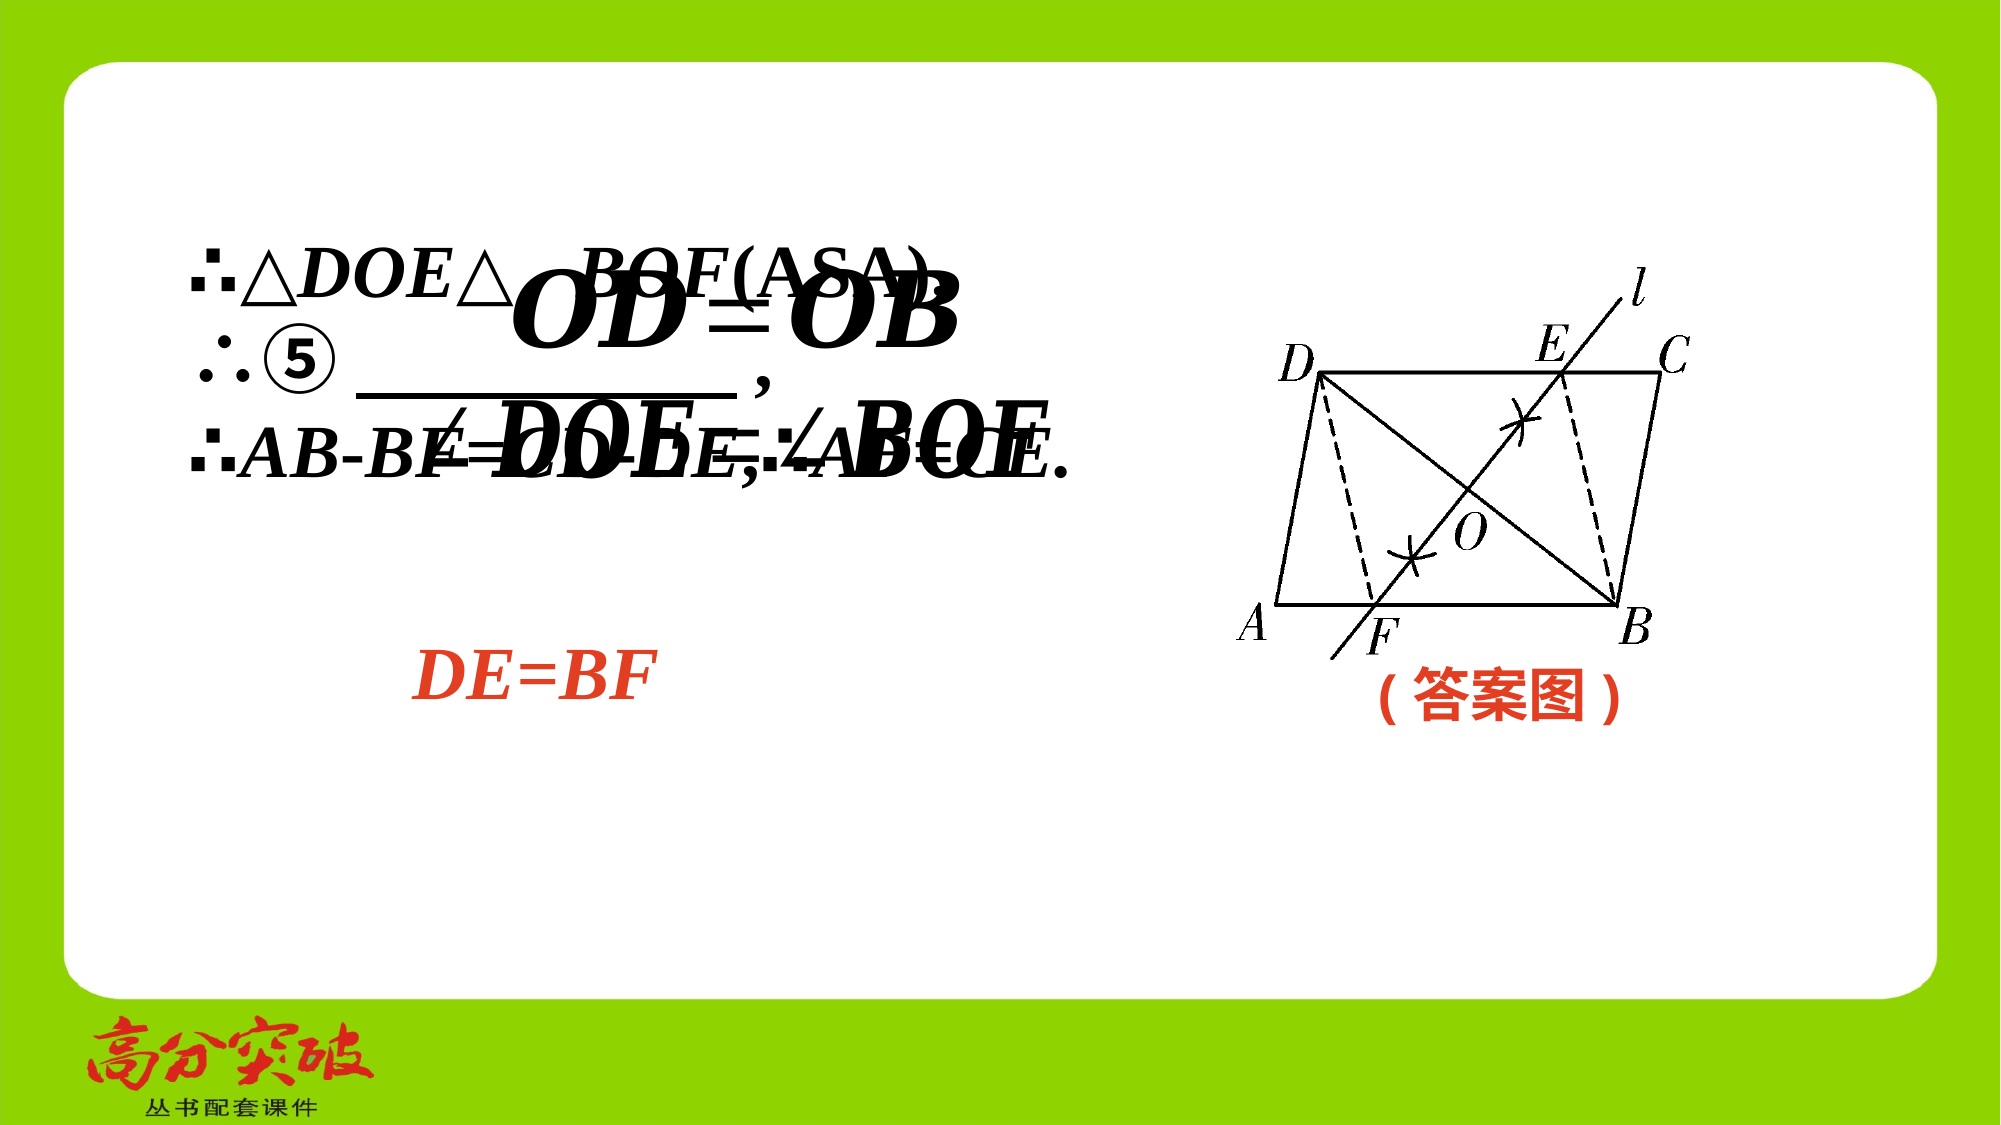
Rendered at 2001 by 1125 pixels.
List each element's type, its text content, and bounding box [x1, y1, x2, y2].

text_box DE=BF [397, 617, 741, 812]
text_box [1236, 267, 1690, 737]
picture [0, 0, 2001, 1125]
